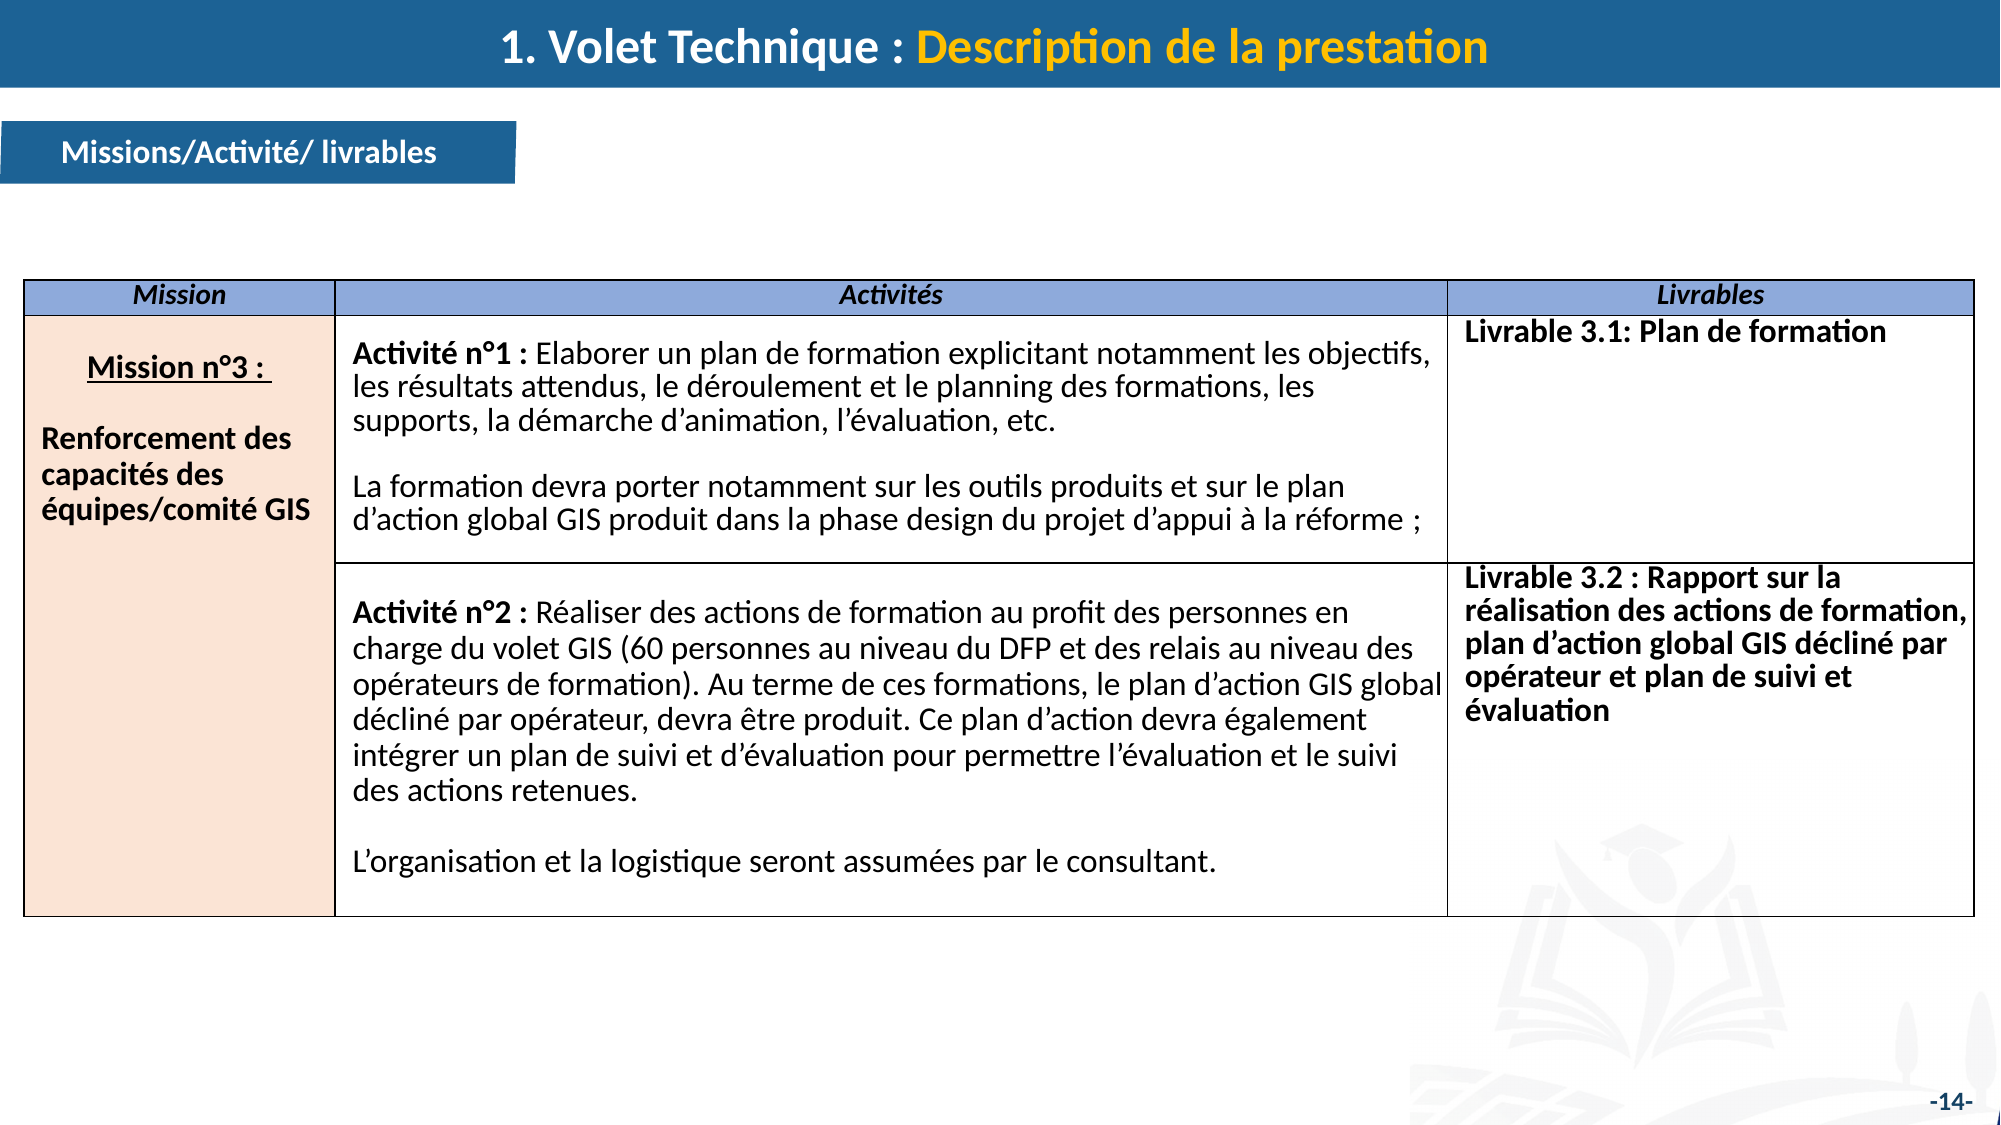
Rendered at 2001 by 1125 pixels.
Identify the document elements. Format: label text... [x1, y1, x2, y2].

table_header Mission [25, 281, 334, 315]
table_cell Livrable 3.2 : Rapport sur la réalisation des actions de formation, plan d’action global GIS décliné par opérateur et plan de suivi et évaluation [1448, 564, 1973, 758]
picture [1409, 759, 2000, 1125]
table_header Livrables [1448, 281, 1973, 315]
table_cell Livrable 3.1: Plan de formation [1448, 316, 1973, 562]
table_cell Activité n°2 : Réaliser des actions de formation au profit des personnes en charge du volet GIS (60 personnes au niveau du DFP et des relais au niveau des opérateurs de formation). Au terme de ces formations, le plan d’action GIS global décliné par opérateur, devra être produit. Ce plan d’action devra également intégrer un plan de suivi et d’évaluation pour permettre l’évaluation et le suivi des actions retenues. L’organisation et la logistique seront assumées par le consultant. [336, 564, 1447, 916]
table_cell Activité n°1 : Elaborer un plan de formation explicitant notamment les objectifs, les résultats attendus, le déroulement et le planning des formations, les supports, la démarche d’animation, l’évaluation, etc. La formation devra porter notamment sur les outils produits et sur le plan d’action global GIS produit dans la phase design du projet d’appui à la réforme ; [336, 316, 1447, 562]
text_box 1. Volet Technique : Description de la prestation [0, 0, 2000, 90]
table_cell Mission n°3 : Renforcement des capacités des équipes/comité GIS [25, 316, 334, 916]
text_box Missions/Activité/ livrables [0, 121, 517, 184]
table_header Activités [336, 281, 1447, 315]
